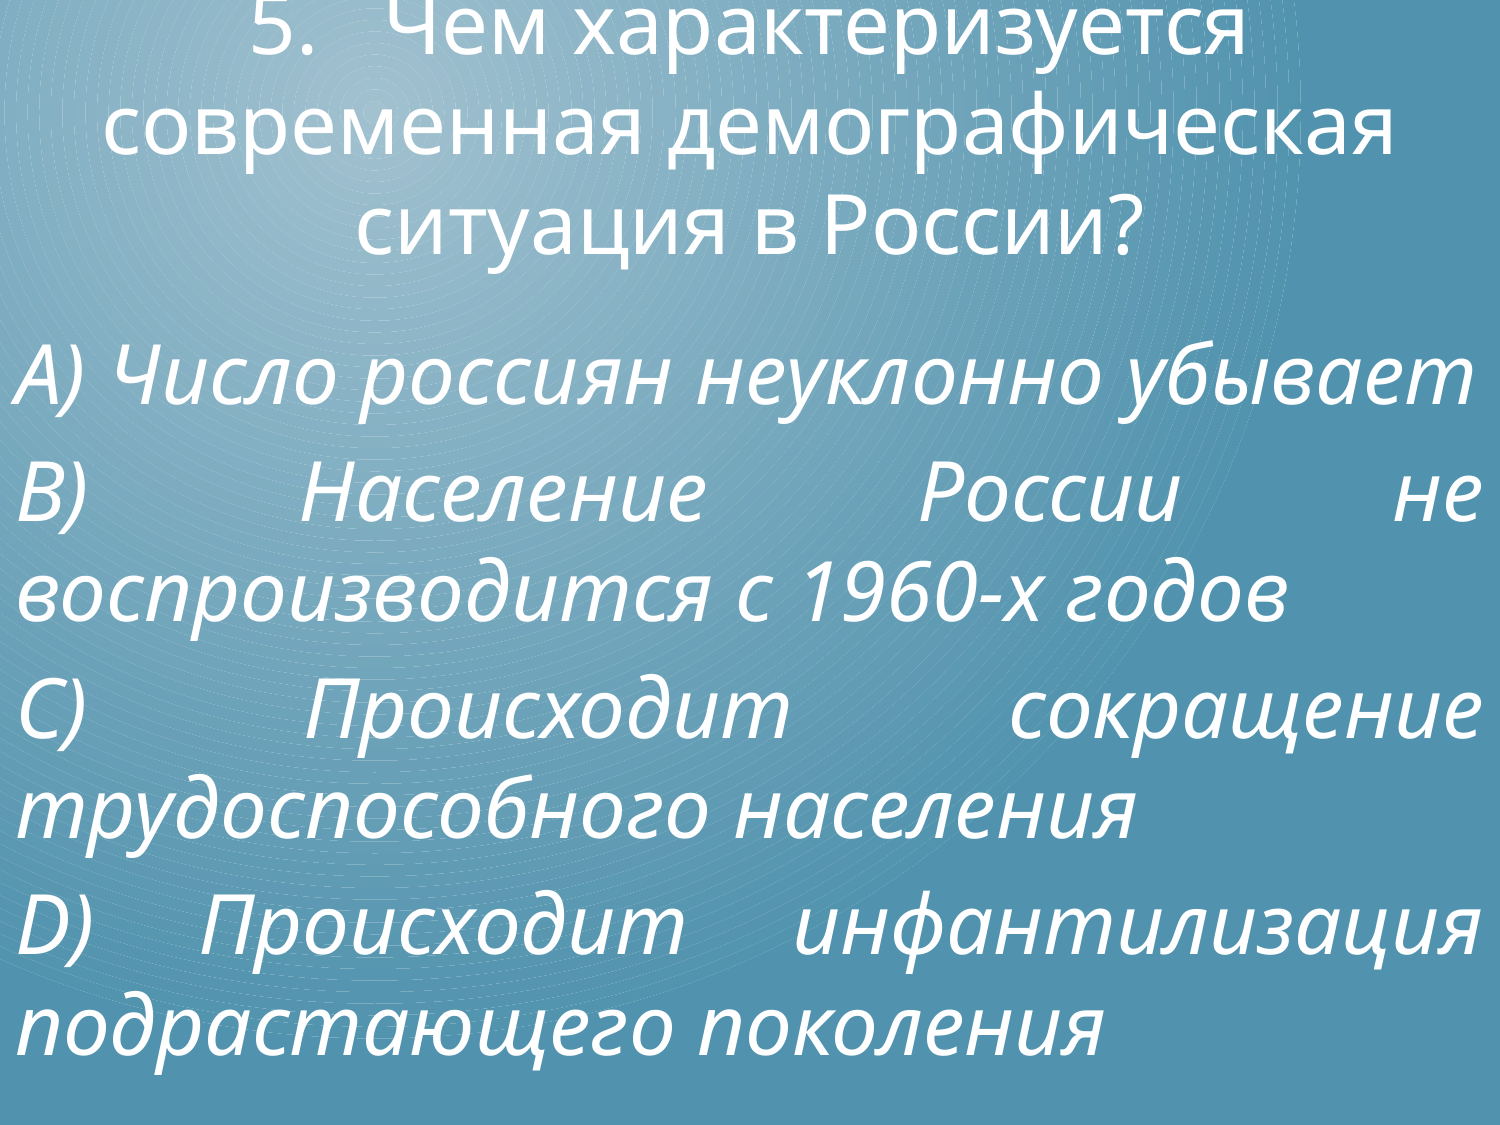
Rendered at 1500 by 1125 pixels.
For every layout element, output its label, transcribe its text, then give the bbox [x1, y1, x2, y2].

title 5. Чем характеризуется современная демографическая ситуация в России? [0, 0, 1500, 244]
subtitle А) Число россиян неуклонно убывает В) Население России не воспроизводится с 1960-х годов С) Происходит сокращение трудоспособного населения D) Происходит инфантилизация подрастающего поколения [0, 267, 1500, 1125]
